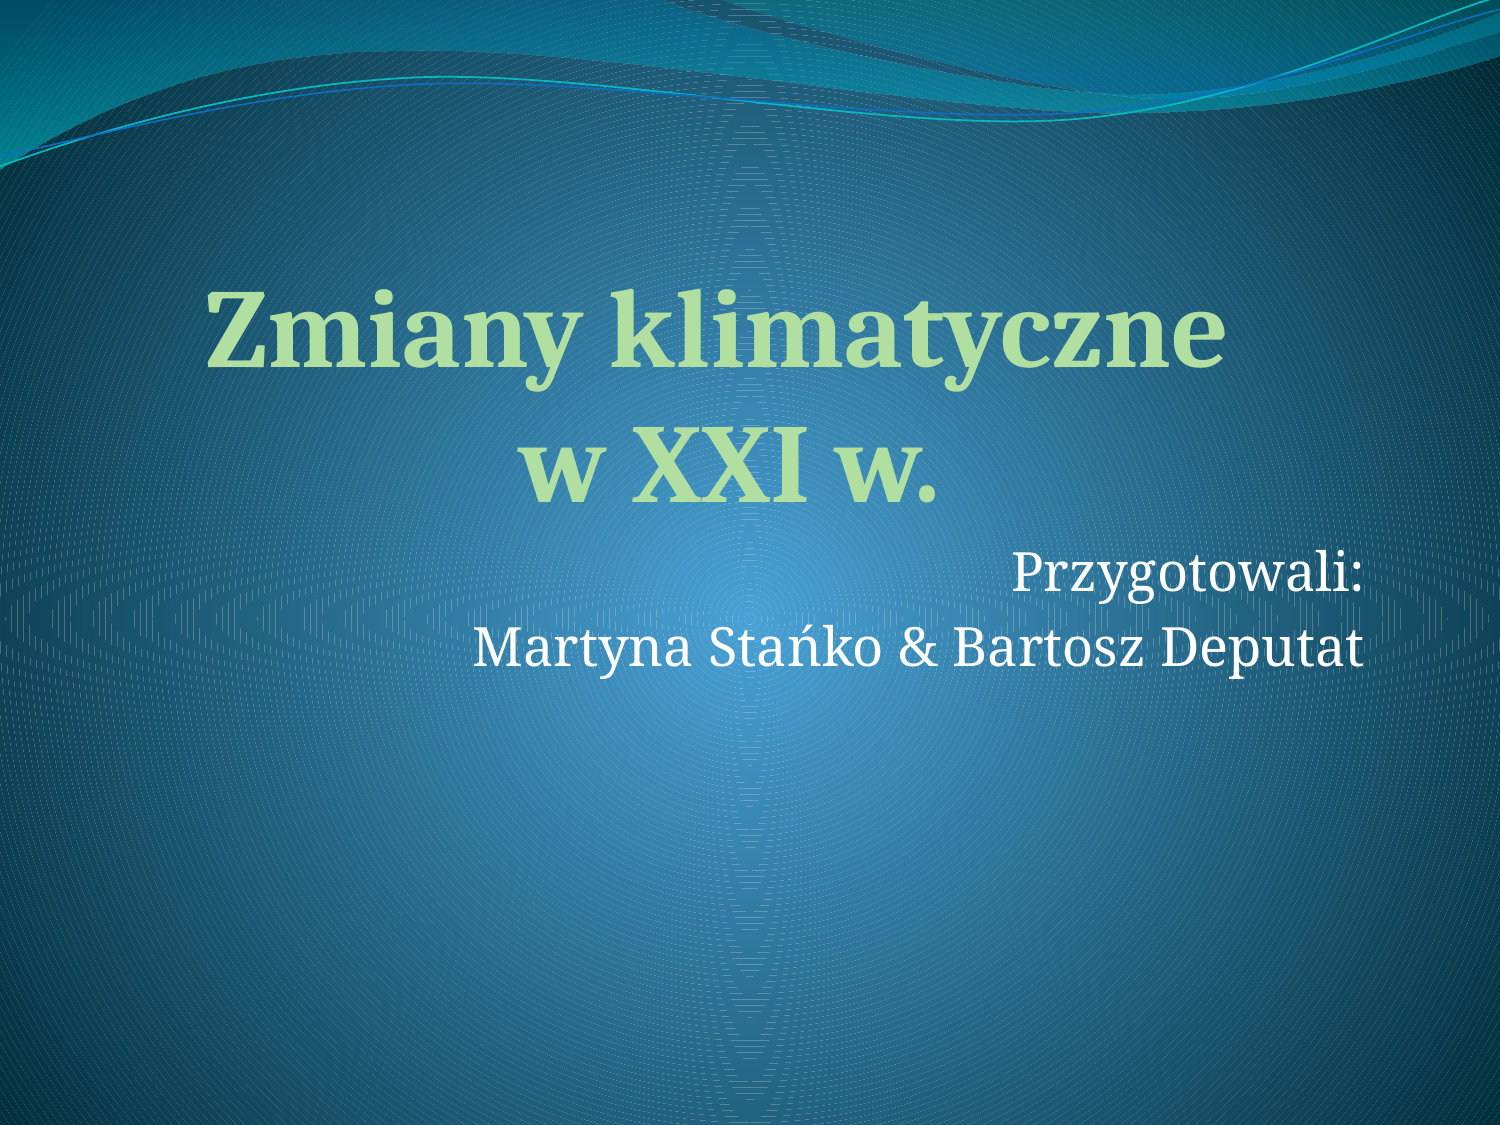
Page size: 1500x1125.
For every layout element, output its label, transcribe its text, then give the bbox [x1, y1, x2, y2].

subtitle Przygotowali: Martyna Stańko & Bartosz Deputat [87, 529, 1376, 818]
title Zmiany klimatyczne w XXI w. [87, 224, 1376, 525]
